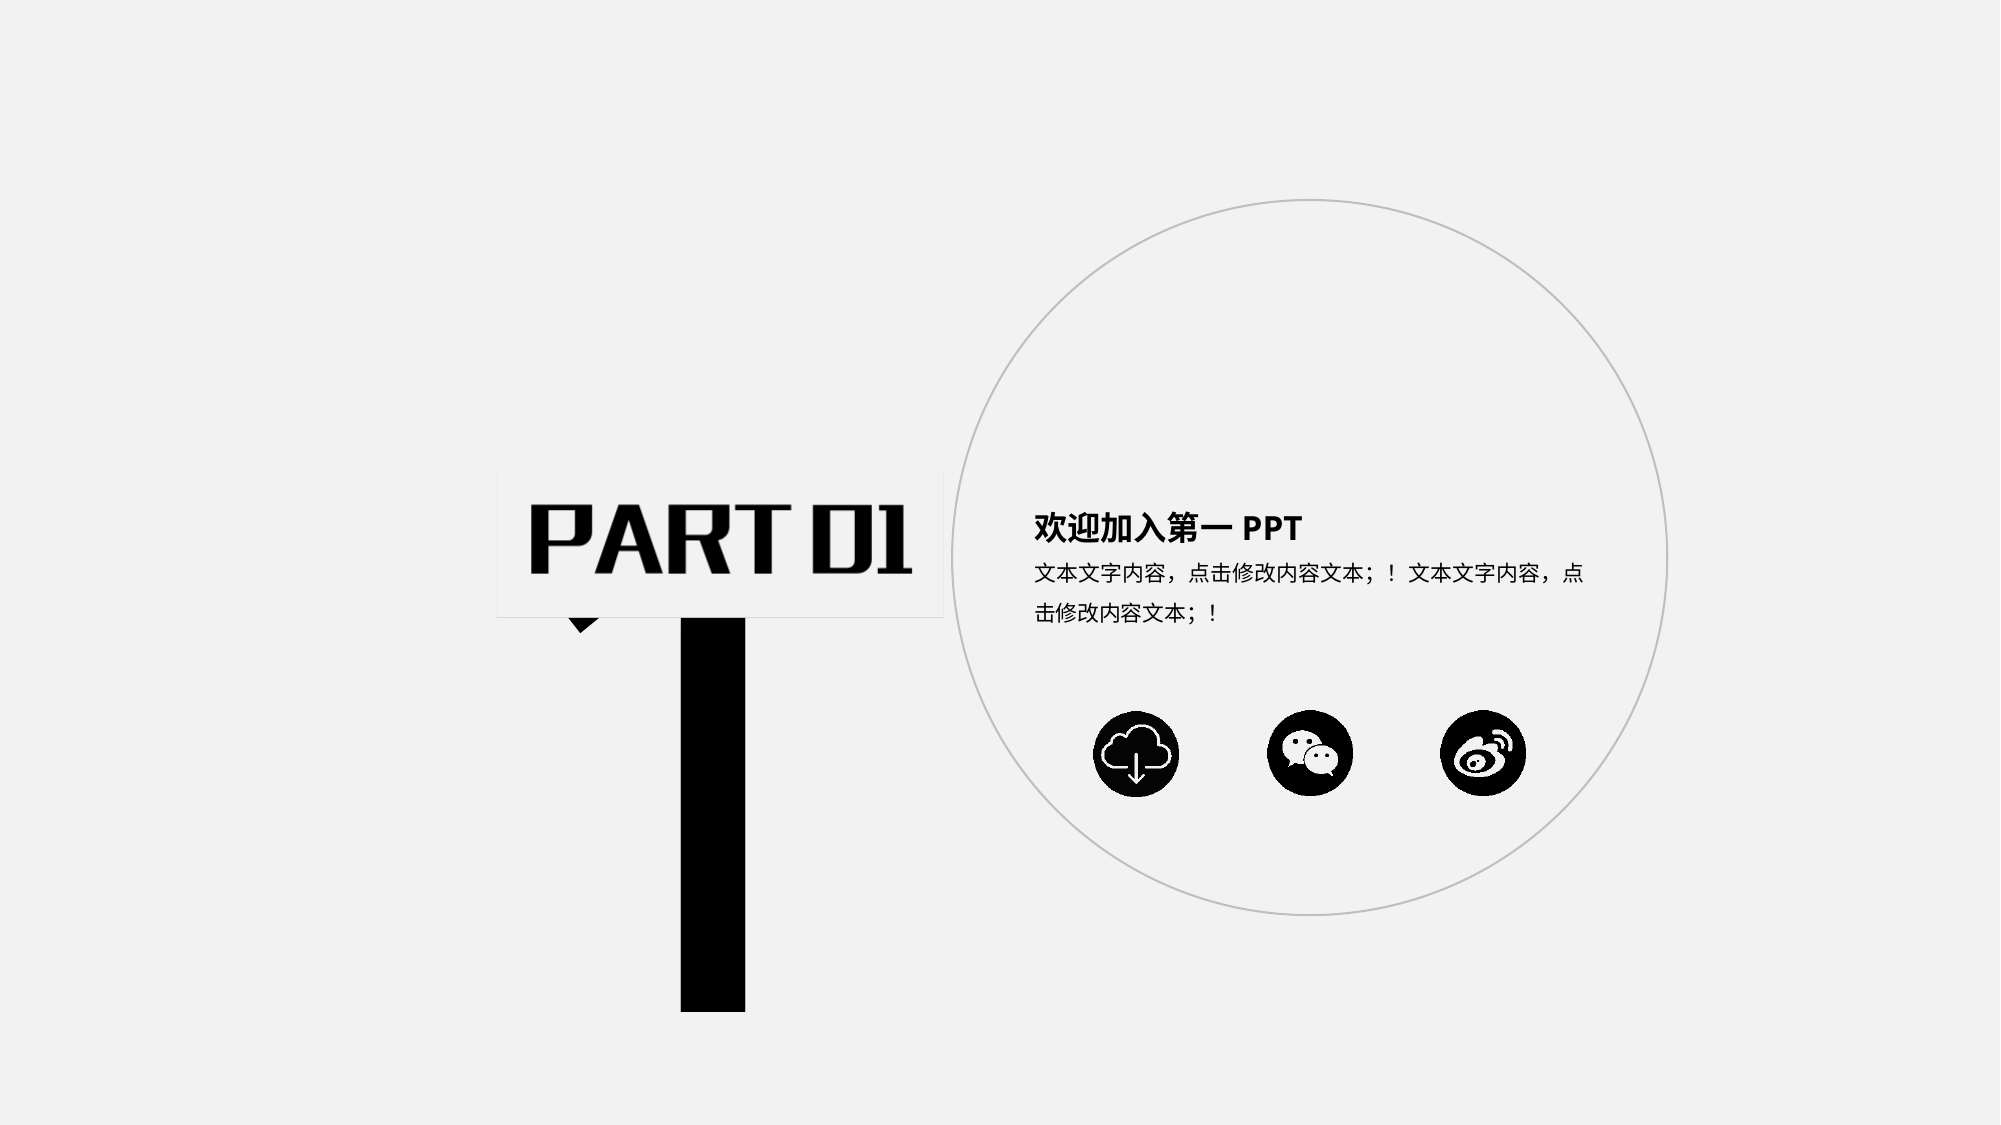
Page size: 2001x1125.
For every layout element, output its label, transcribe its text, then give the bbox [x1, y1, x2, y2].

picture [1267, 710, 1353, 796]
text_box 1 [324, 0, 1064, 1125]
picture [1440, 710, 1526, 796]
picture [482, 470, 959, 635]
text_box 欢迎加入第一PPT 文本文字内容，点击修改内容文本；！文本文字内容，点击修改内容文本；！ [1019, 479, 1600, 633]
text_box [959, 198, 1669, 917]
picture [1093, 711, 1179, 797]
